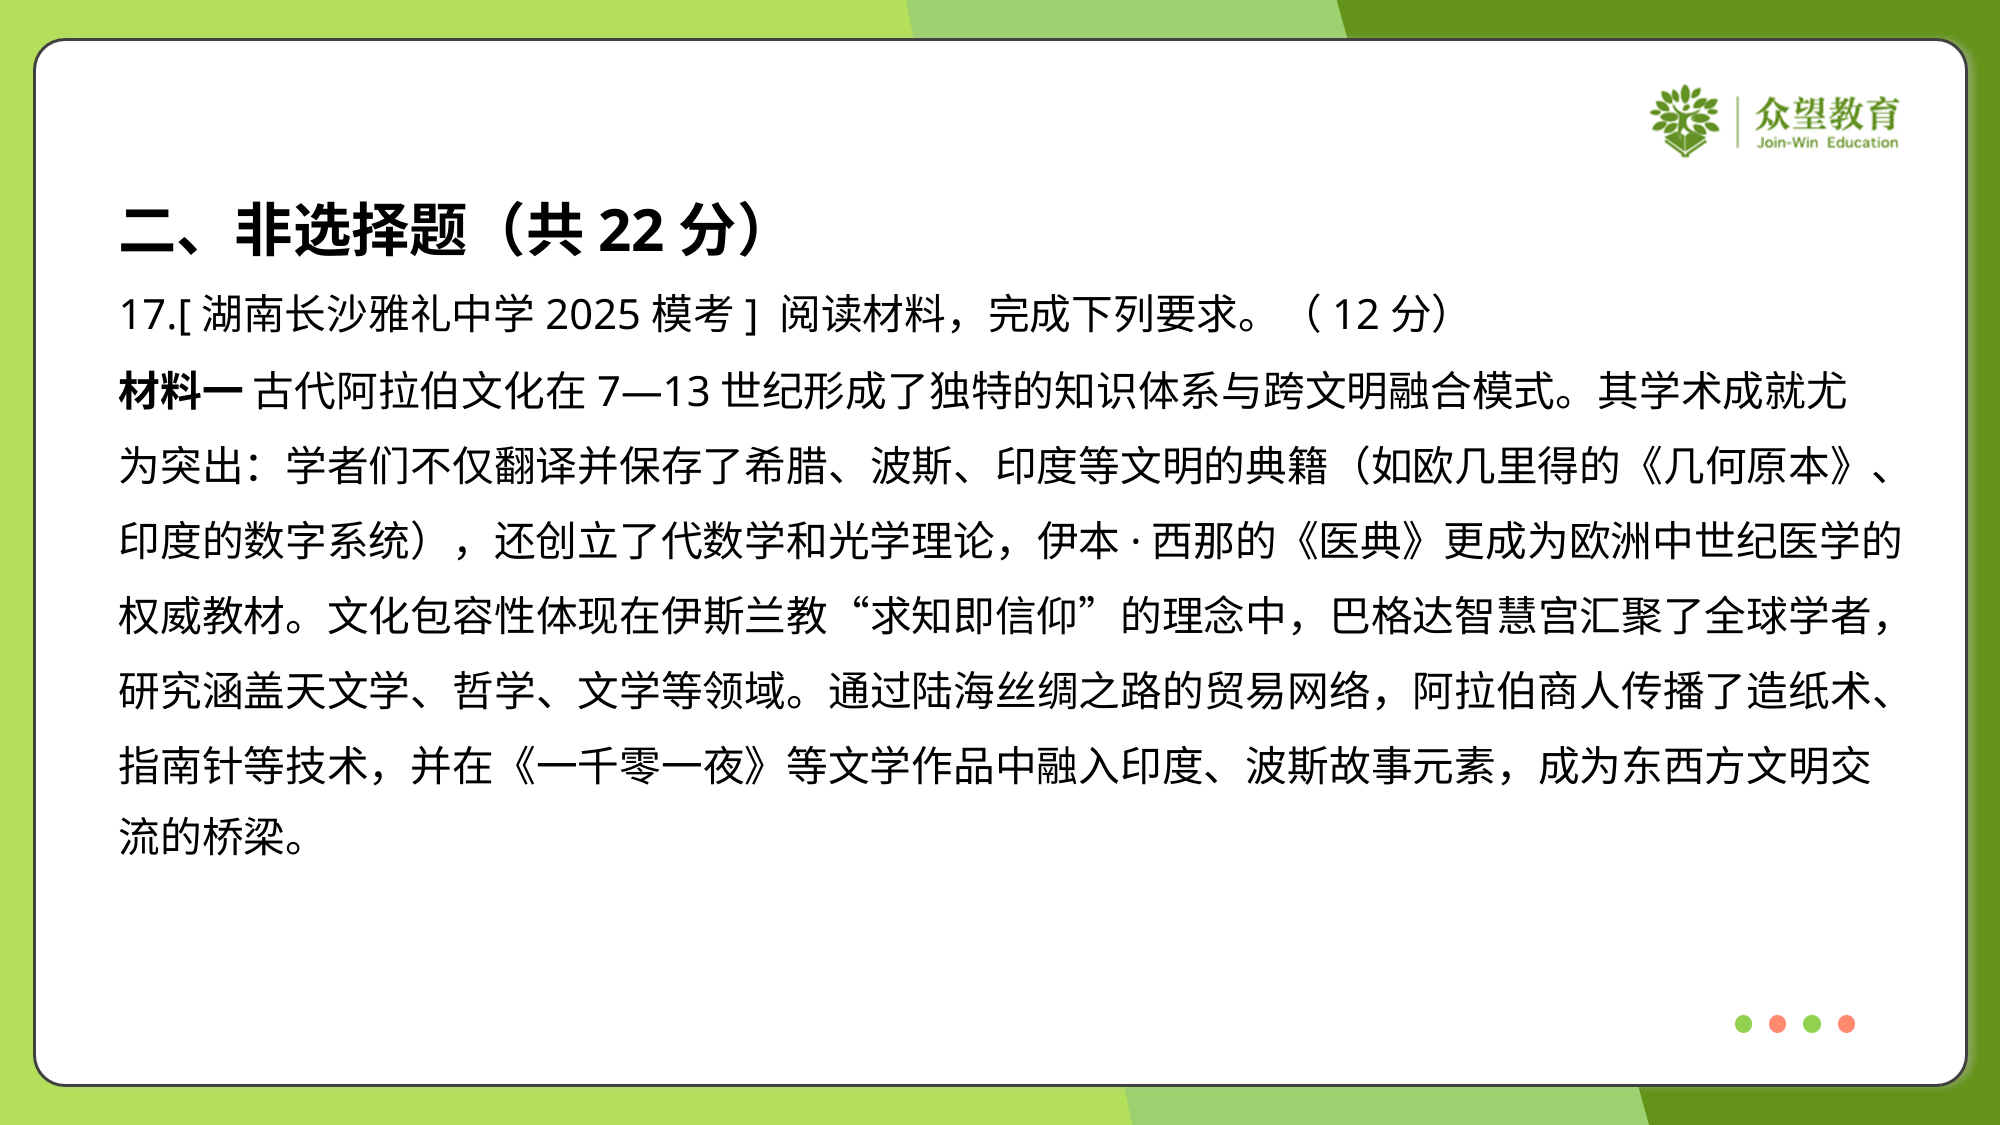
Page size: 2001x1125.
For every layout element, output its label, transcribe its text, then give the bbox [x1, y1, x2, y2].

text_box 17.[湖南长沙雅礼中学2025模考] 阅读材料，完成下列要求。（12分） 材料一 古代阿拉伯文化在7—13世纪形成了独特的知识体系与跨文明融合模式。其学术成就尤 为突出：学者们不仅翻译并保存了希腊、波斯、印度等文明的典籍（如欧几里得的《几何原本》、 印度的数字系统），还创立了代数学和光学理论，伊本·西那的《医典》更成为欧洲中世纪医学的 权威教材。文化包容性体现在伊斯兰教“求知即信仰”的理念中，巴格达智慧宫汇聚了全球学者， 研究涵盖天文学、哲学、文学等领域。通过陆海丝绸之路的贸易网络，阿拉伯商人传播了造纸术、 指南针等技术，并在《一千零一夜》等文学作品中融入印度、波斯故事元素，成为东西方文明交 流的桥梁。 [118, 263, 1883, 854]
picture [0, 0, 2000, 1125]
text_box 二、非选择题（共22分） [118, 158, 1883, 263]
